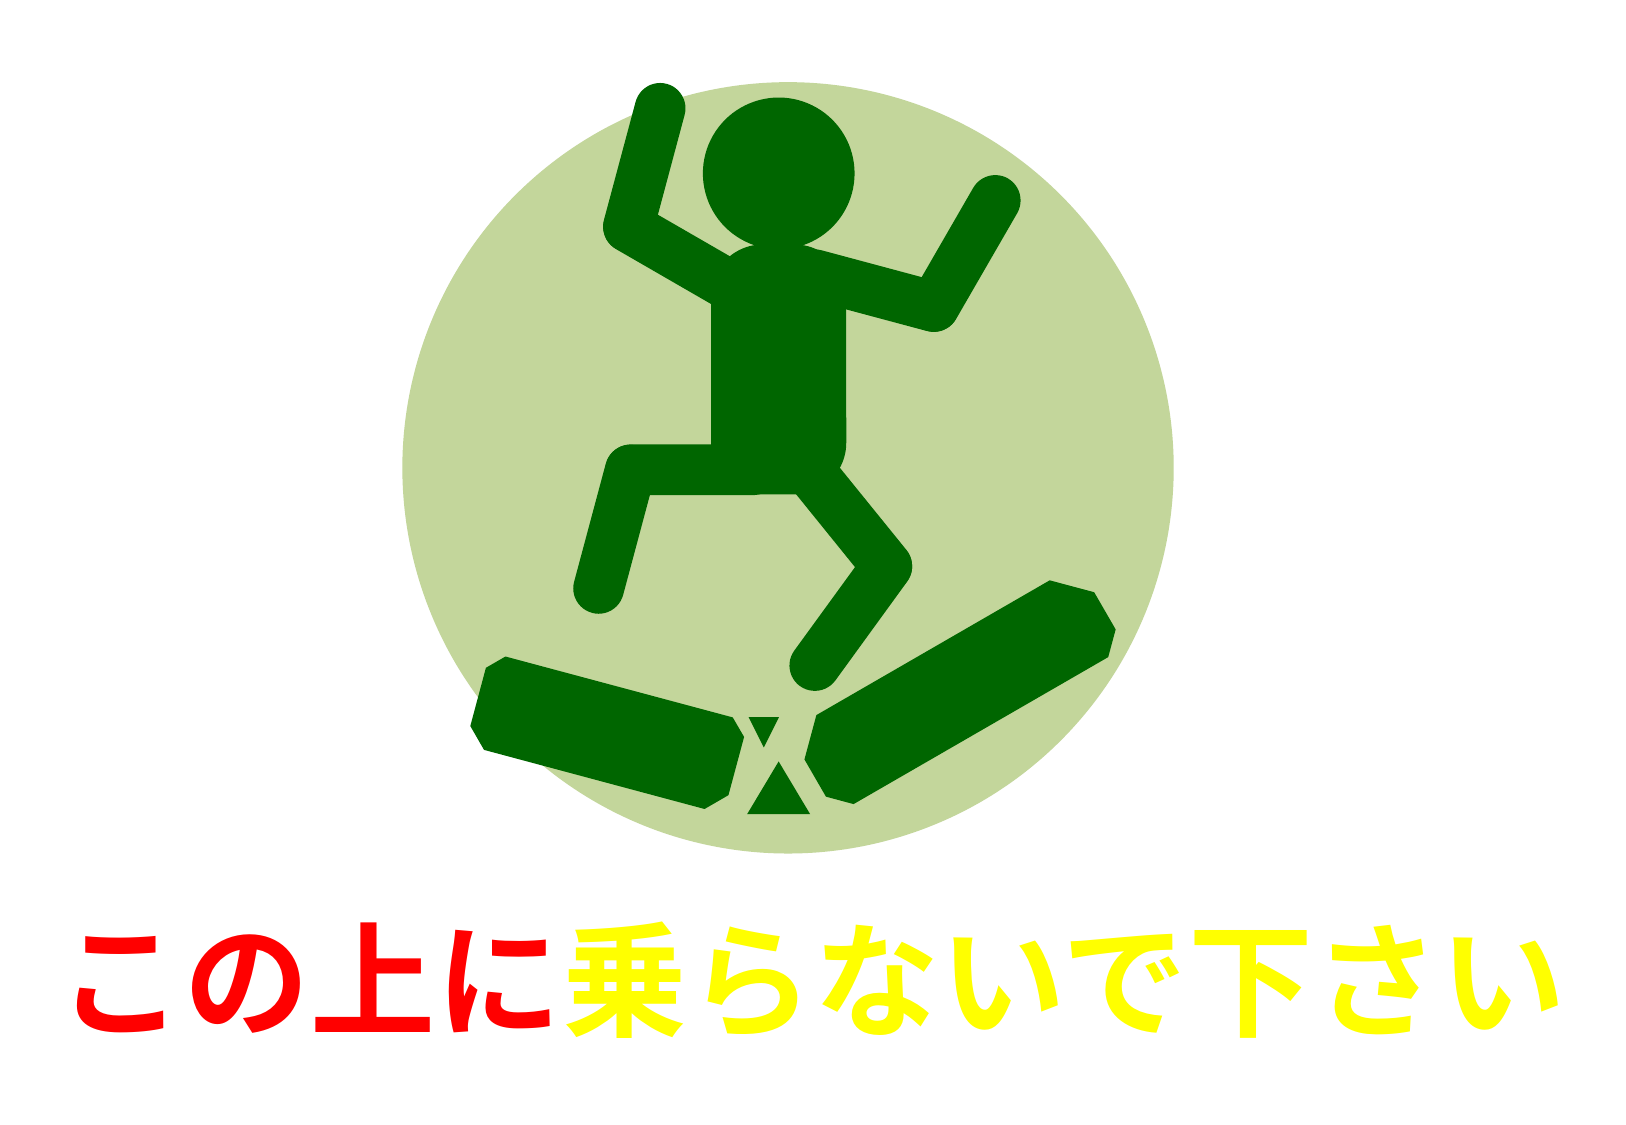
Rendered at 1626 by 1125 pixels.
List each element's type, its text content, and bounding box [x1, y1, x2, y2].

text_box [402, 81, 1174, 854]
text_box この上に乗らないで下さい [0, 895, 1625, 1060]
